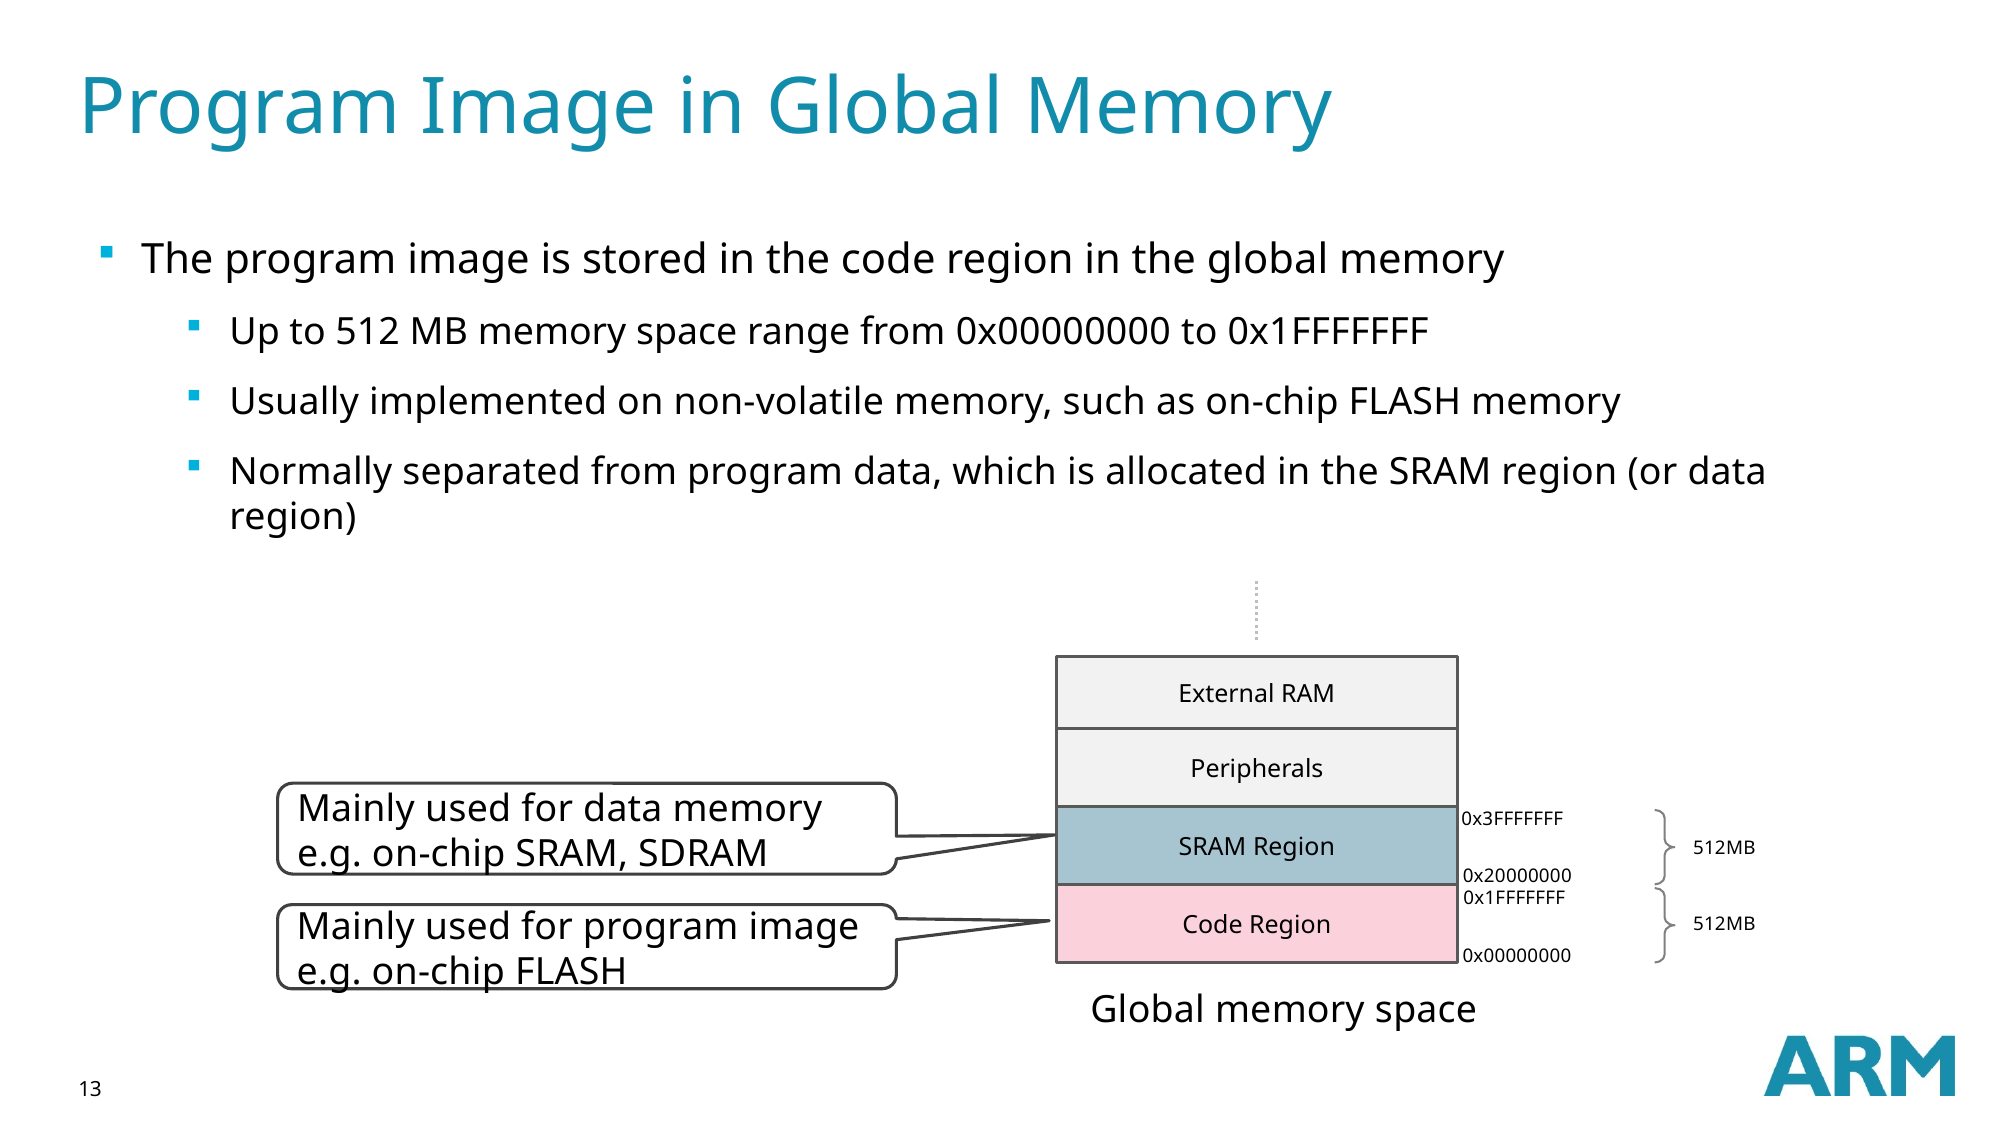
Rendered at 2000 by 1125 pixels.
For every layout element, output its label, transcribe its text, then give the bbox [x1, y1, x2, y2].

text_box 0x20000000 [1448, 856, 1669, 894]
picture [1763, 1035, 1955, 1096]
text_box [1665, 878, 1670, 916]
text_box Mainly used for program image e.g. on-chip FLASH [277, 904, 1050, 989]
text_box [1654, 809, 1675, 885]
text_box SRAM Region [1056, 806, 1458, 884]
text_box 512MB [1678, 904, 1832, 942]
list The program image is stored in the code region in the global memory Up to 512 MB memory space range from 0x00000000 to 0x1FFFFFFF Usually implemented on non-volatile memory, such as on-chip FLASH memory Normally separated from program data, which is allocated in the SRAM region (or data region) [97, 232, 1795, 621]
text_box Global memory space [1075, 977, 1510, 1038]
text_box External RAM [1056, 656, 1458, 728]
text_box 0x3FFFFFFF [1446, 799, 1668, 837]
text_box Mainly used for data memory e.g. on-chip SRAM, SDRAM [277, 783, 1055, 875]
text_box [1654, 888, 1675, 963]
text_box Code Region [1056, 884, 1458, 963]
text_box 0x1FFFFFFF [1448, 894, 1654, 916]
text_box Peripherals [1056, 728, 1458, 806]
text_box 512MB [1678, 828, 1832, 866]
title Program Image in Global Memory [78, 55, 1910, 150]
text_box 0x00000000 [1447, 936, 1669, 974]
